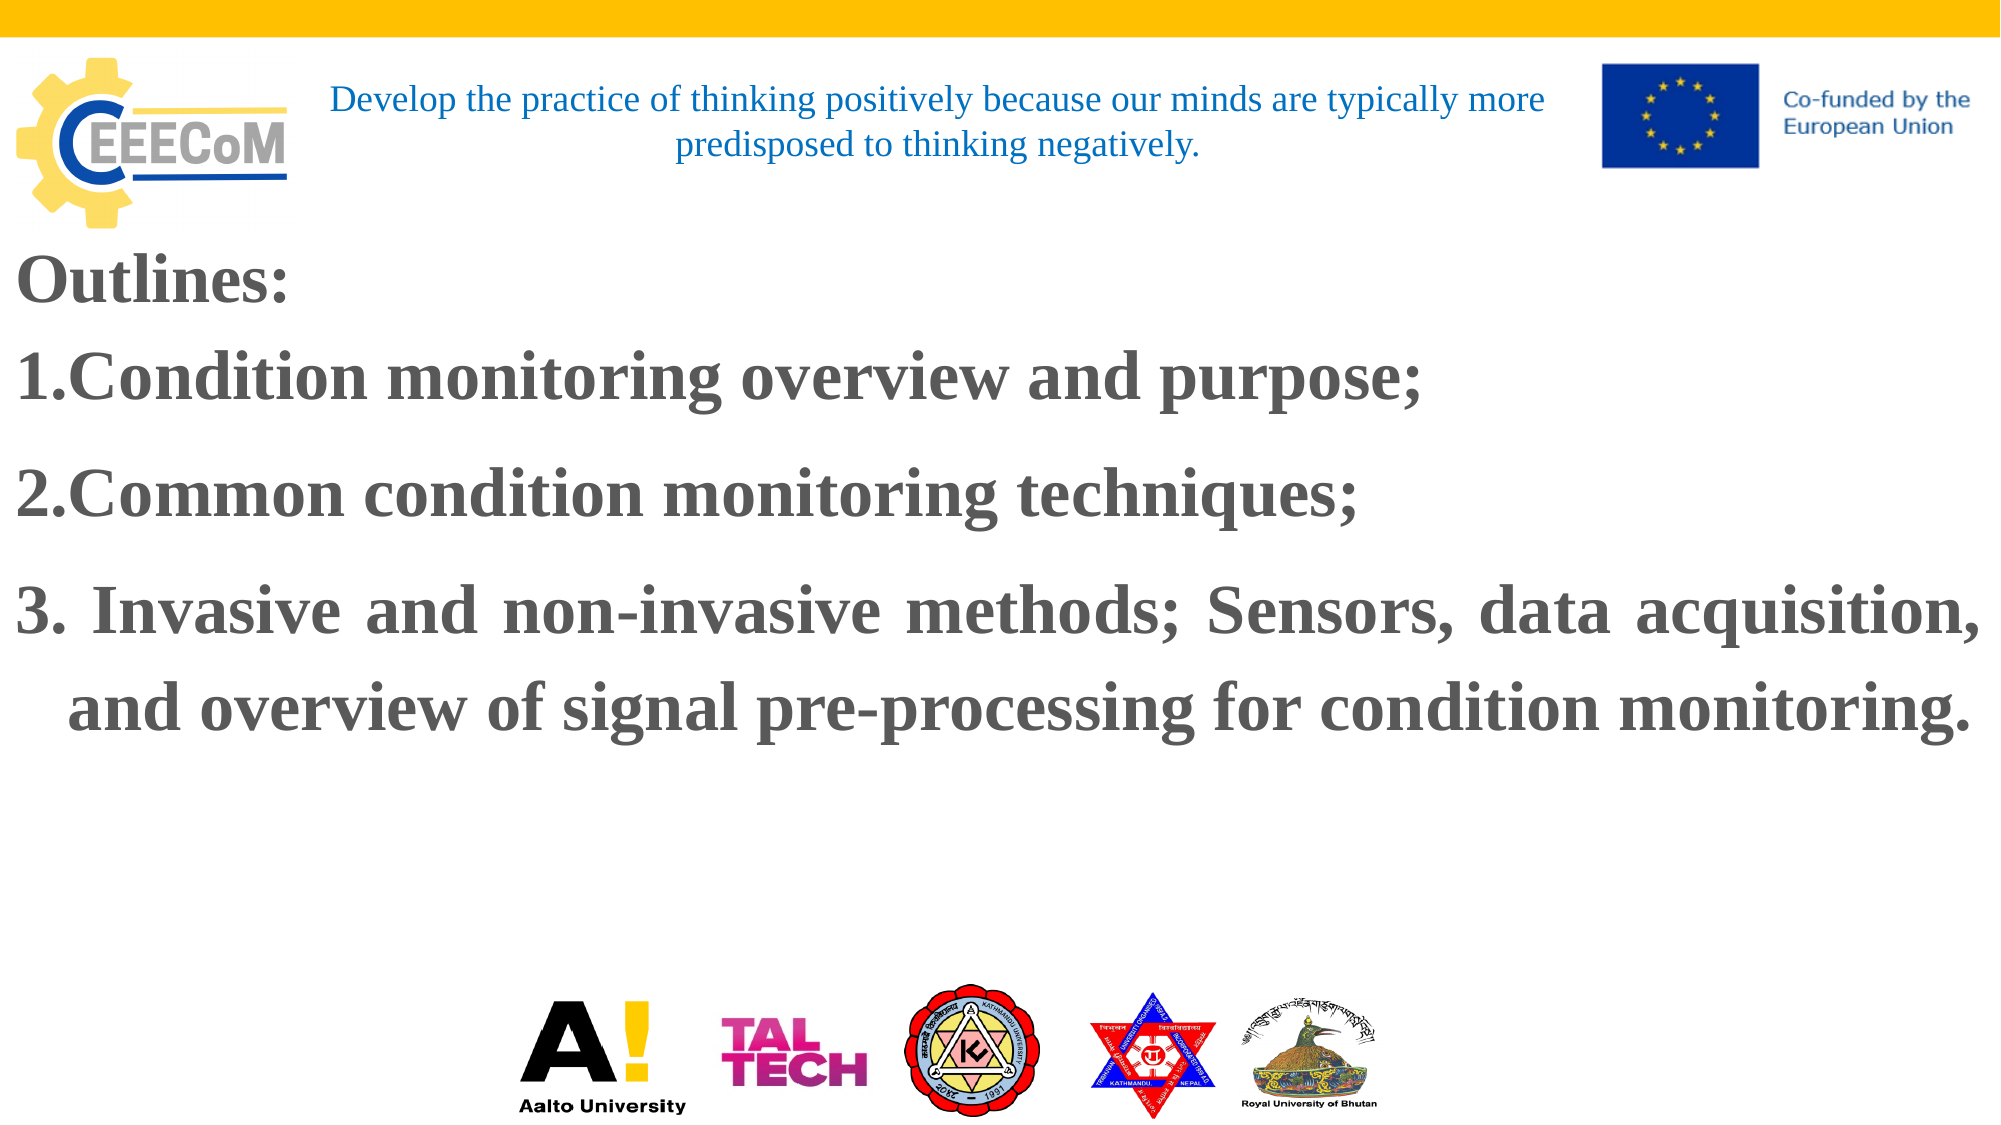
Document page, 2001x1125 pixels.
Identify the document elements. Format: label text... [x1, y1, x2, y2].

picture [512, 984, 1382, 1125]
picture [1595, 46, 2000, 181]
list Outlines: Condition monitoring overview and purpose; Common condition monitoring techniques; Invasive and non-invasive methods; Sensors, data acquisition, and overview of signal pre-processing for condition monitoring. [0, 224, 2000, 975]
picture [11, 50, 299, 224]
title Develop the practice of thinking positively because our minds are typically more predisposed to thinking negatively. [312, 37, 1565, 201]
